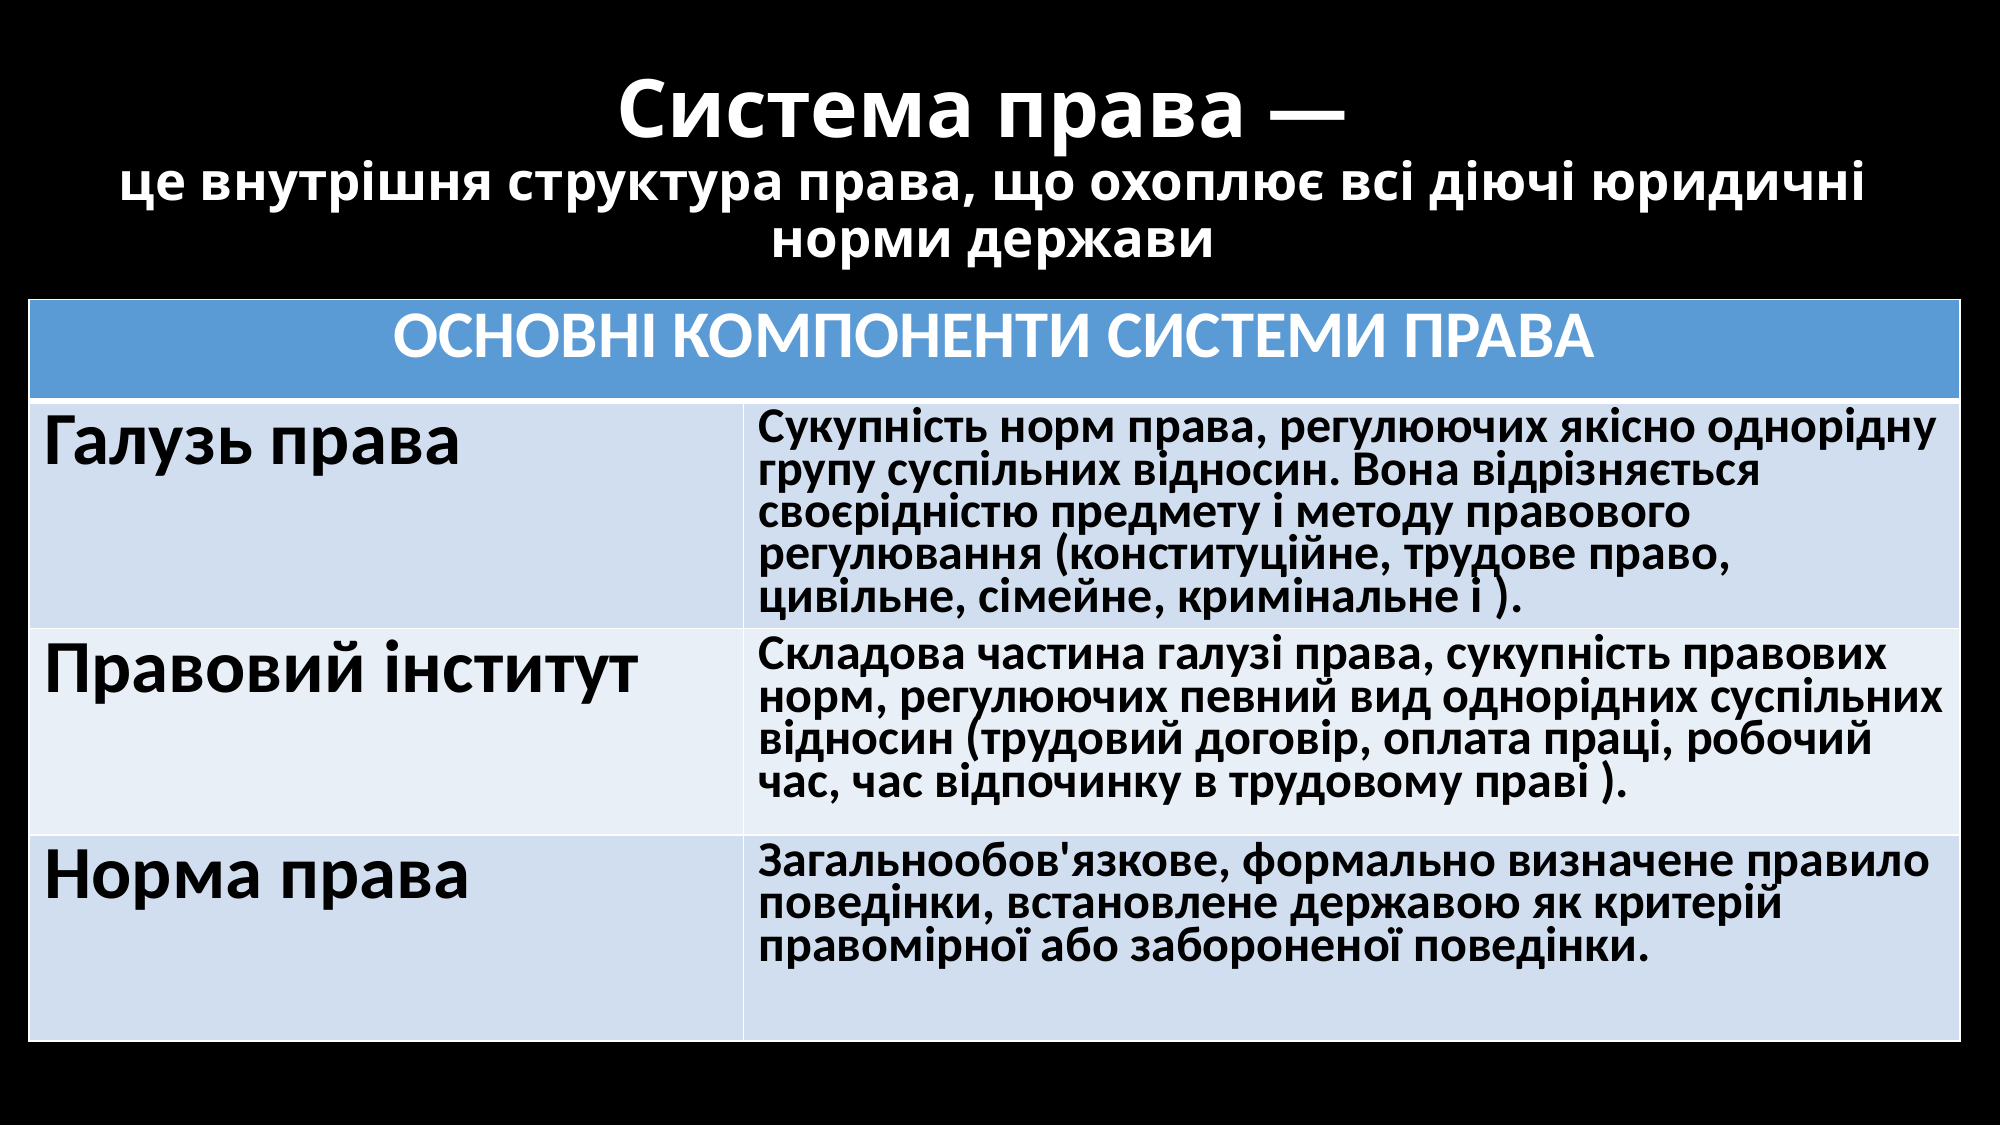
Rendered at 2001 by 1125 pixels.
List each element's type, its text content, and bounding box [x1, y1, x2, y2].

table_cell Складова частина галузі права, сукупність правових норм, регулюючих певний вид однорідних суспільних відносин (трудовий договір, оплата праці, робочий час, час відпочинку в трудовому праві ). [744, 629, 1959, 834]
table_cell Норма права [30, 836, 743, 1040]
table_cell Галузь права [30, 404, 743, 628]
table_cell Загальнообов'язкове, формально визначене правило поведінки, встановлене державою як критерій правомірної або забороненої поведінки. [744, 836, 1959, 1040]
title Система права — це внутрішня структура права, що охоплює всі діючі юридичні норми держави [26, 59, 1960, 278]
table_header ОСНОВНІ КОМПОНЕНТИ СИСТЕМИ ПРАВА [30, 300, 1959, 398]
table_cell Правовий інститут [30, 629, 743, 834]
table_cell Сукупність норм права, регулюючих якісно однорідну групу суспільних відносин. Вона відрізняється своєрідністю предмету і методу правового регулювання (конституційне, трудове право, цивільне, сімейне, кримінальне і ). [744, 404, 1959, 628]
